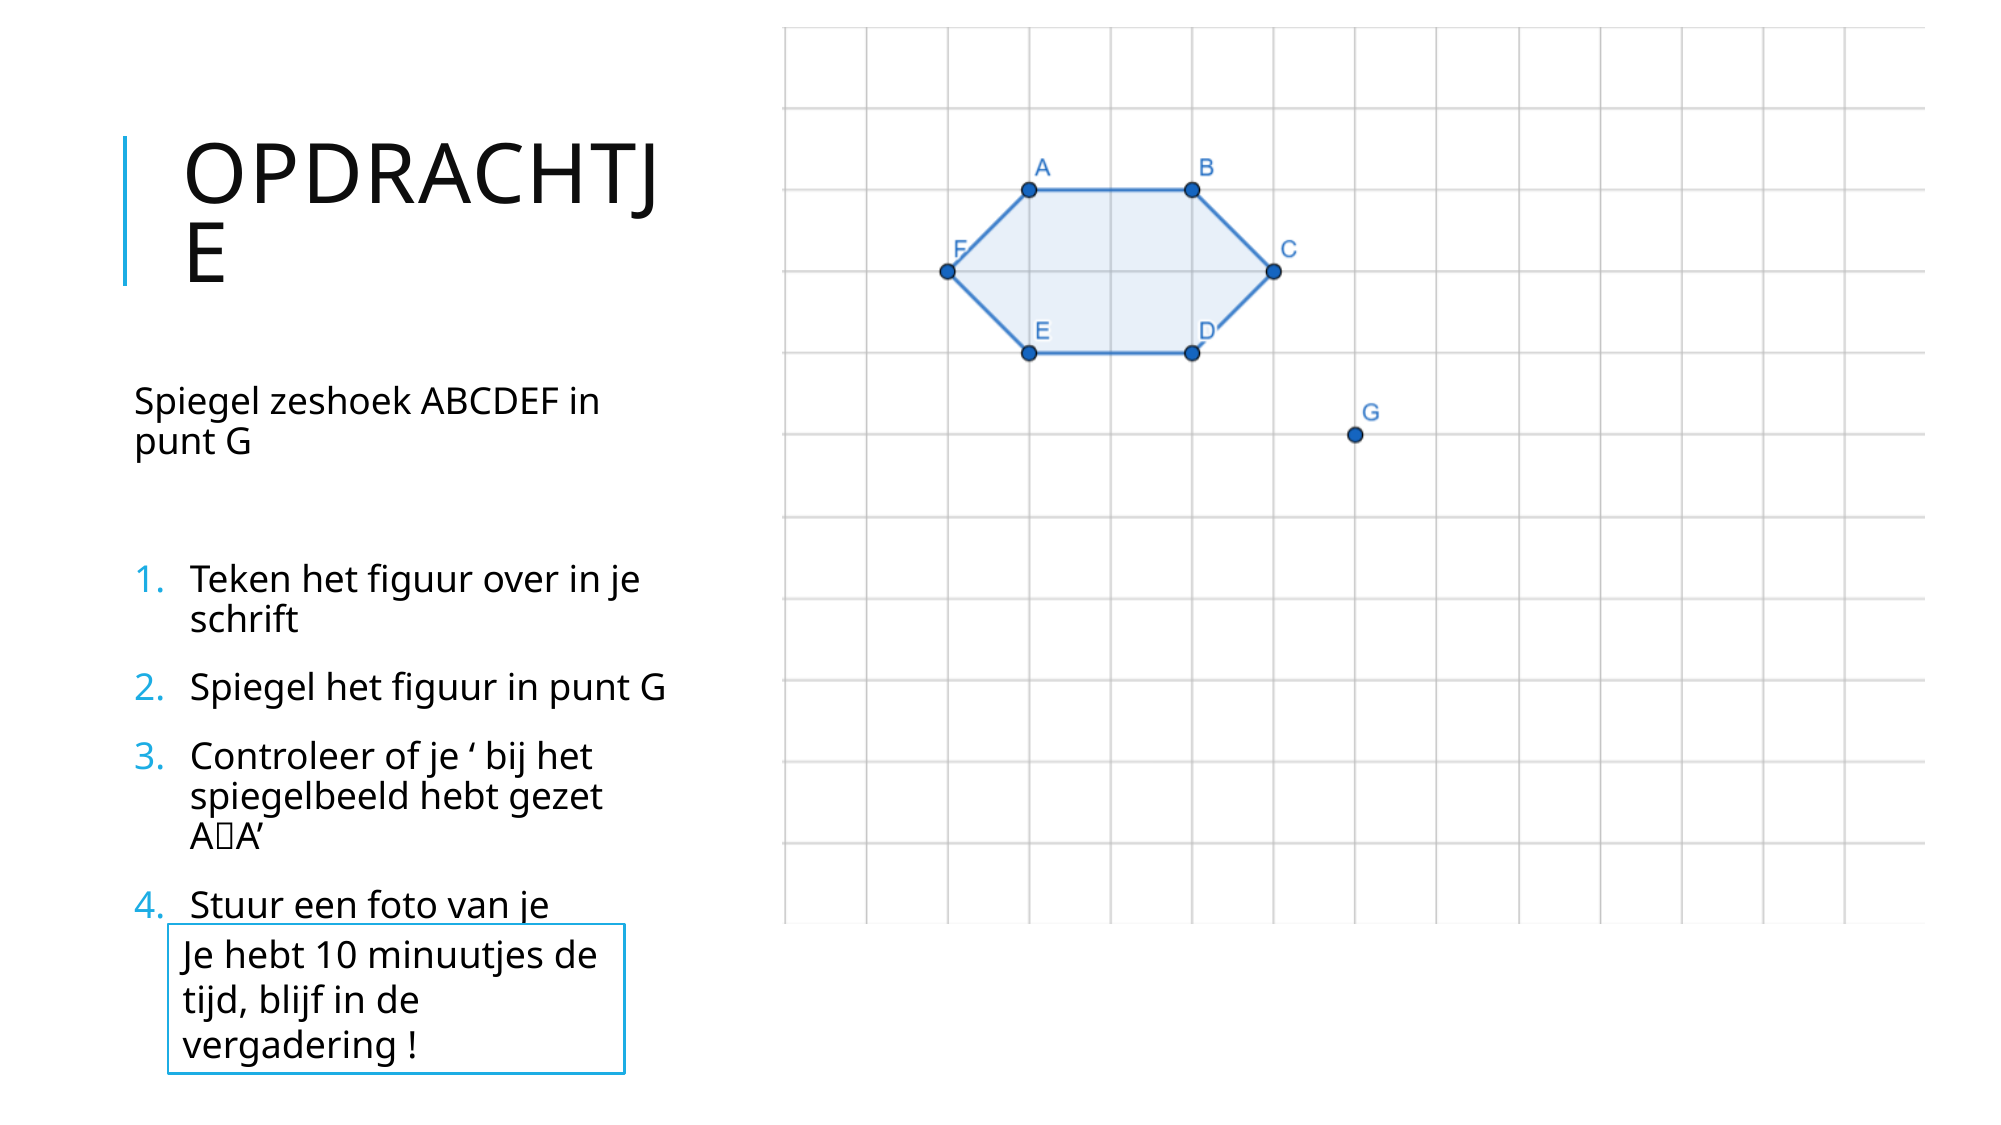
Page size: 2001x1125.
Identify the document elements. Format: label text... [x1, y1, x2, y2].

title Opdrachtje [168, 96, 682, 342]
list Spiegel zeshoek ABCDEF in punt G Teken het figuur over in je schrift Spiegel het figuur in punt G Controleer of je ‘ bij het spiegelbeeld hebt gezet AA’ Stuur een foto van je opdracht in de chat [126, 375, 682, 1020]
picture [781, 27, 1926, 925]
text_box Je hebt 10 minuutjes de tijd, blijf in de vergadering ! [167, 923, 626, 1075]
